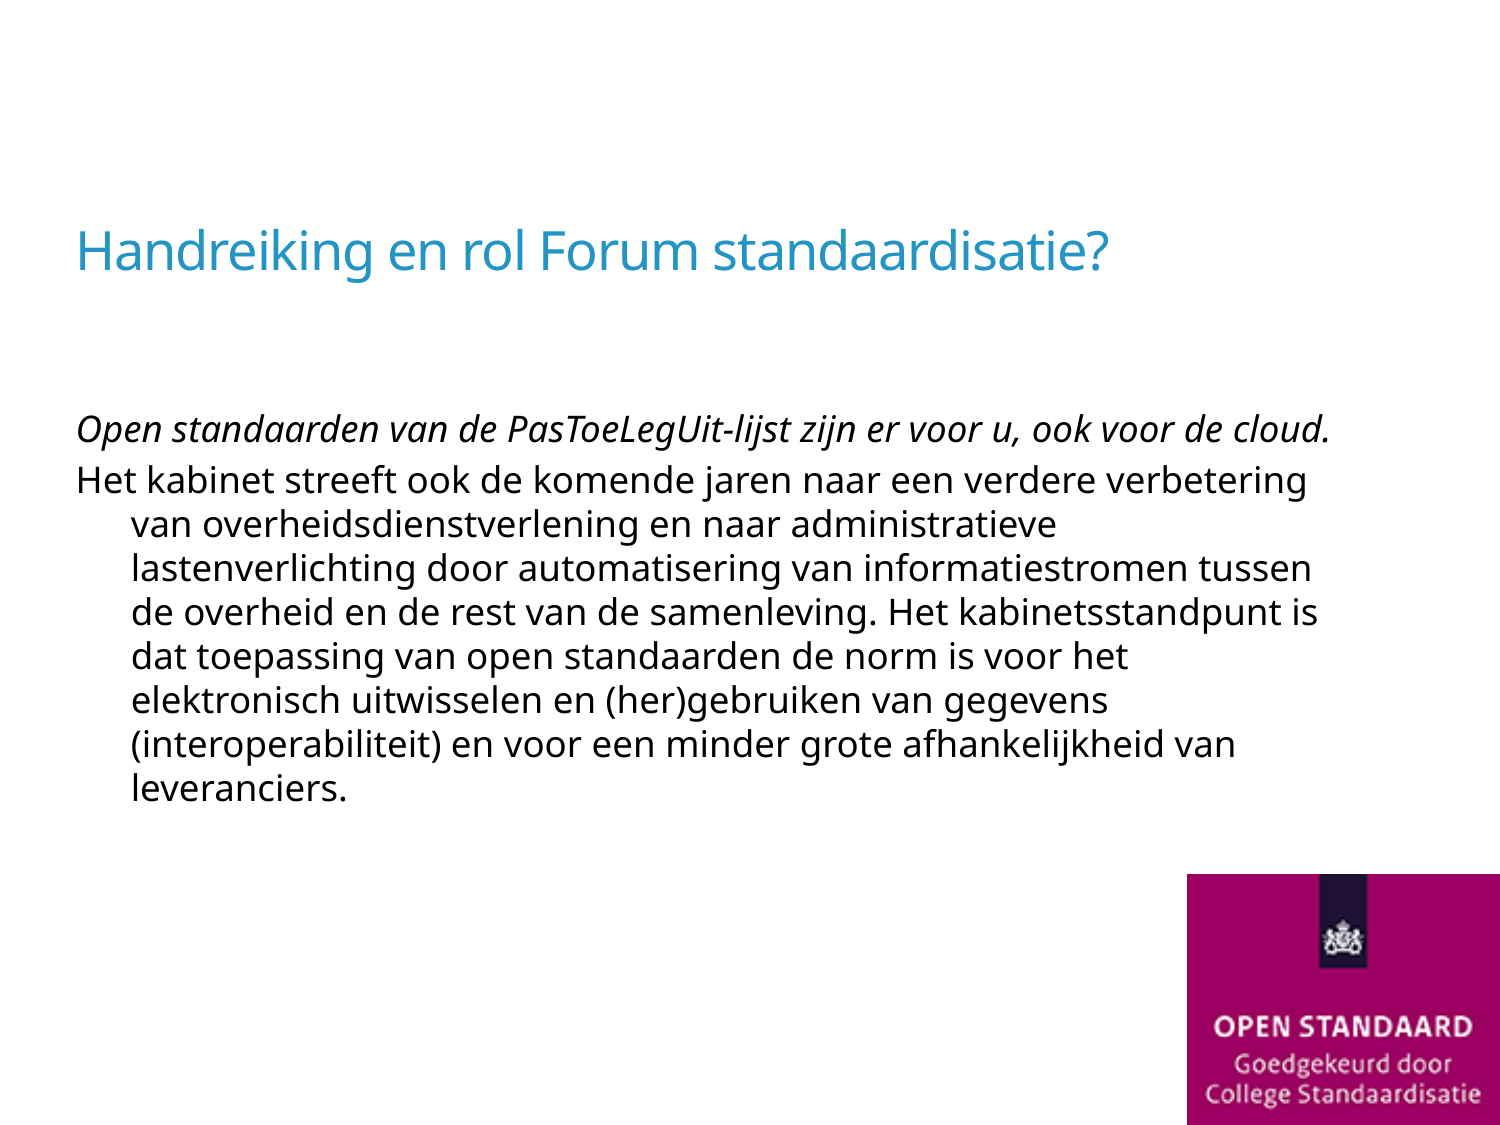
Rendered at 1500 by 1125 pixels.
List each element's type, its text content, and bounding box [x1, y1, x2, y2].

picture [1187, 874, 1500, 1125]
title Handreiking en rol Forum standaardisatie? [60, 202, 1348, 295]
list Open standaarden van de PasToeLegUit-lijst zijn er voor u, ook voor de cloud. Het kabinet streeft ook de komende jaren naar een verdere verbetering van overheidsdienstverlening en naar administratieve lastenverlichting door automatisering van informatiestromen tussen de overheid en de rest van de samenleving. Het kabinetsstandpunt is dat toepassing van open standaarden de norm is voor het elektronisch uitwisselen en (her)gebruiken van gegevens (interoperabiliteit) en voor een minder grote afhankelijkheid van leveranciers. [60, 295, 1350, 997]
